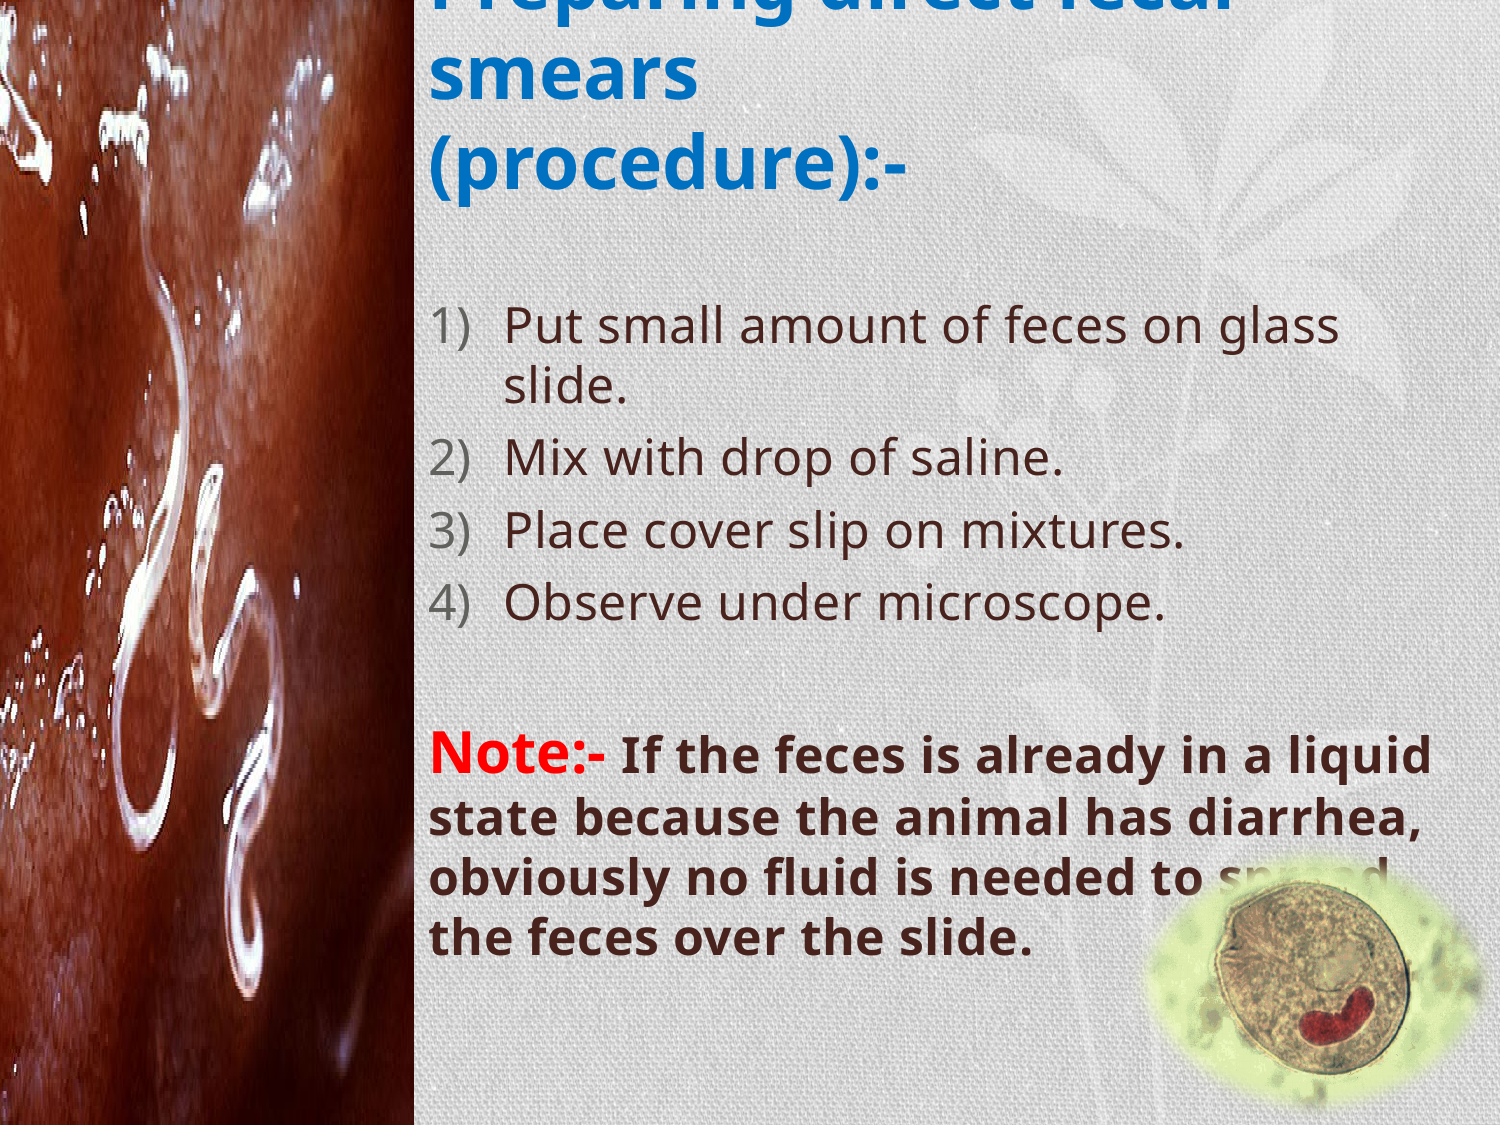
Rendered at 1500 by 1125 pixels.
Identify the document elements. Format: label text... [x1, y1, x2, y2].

picture [1124, 837, 1500, 1125]
title Preparing direct fecal smears (procedure):- [424, 37, 1455, 213]
list Put small amount of feces on glass slide. Mix with drop of saline. Place cover slip on mixtures. Observe under microscope. Note:- If the feces is already in a liquid state because the animal has diarrhea, obviously no fluid is needed to spread the feces over the slide. [424, 213, 1455, 1023]
picture [0, 0, 414, 1125]
